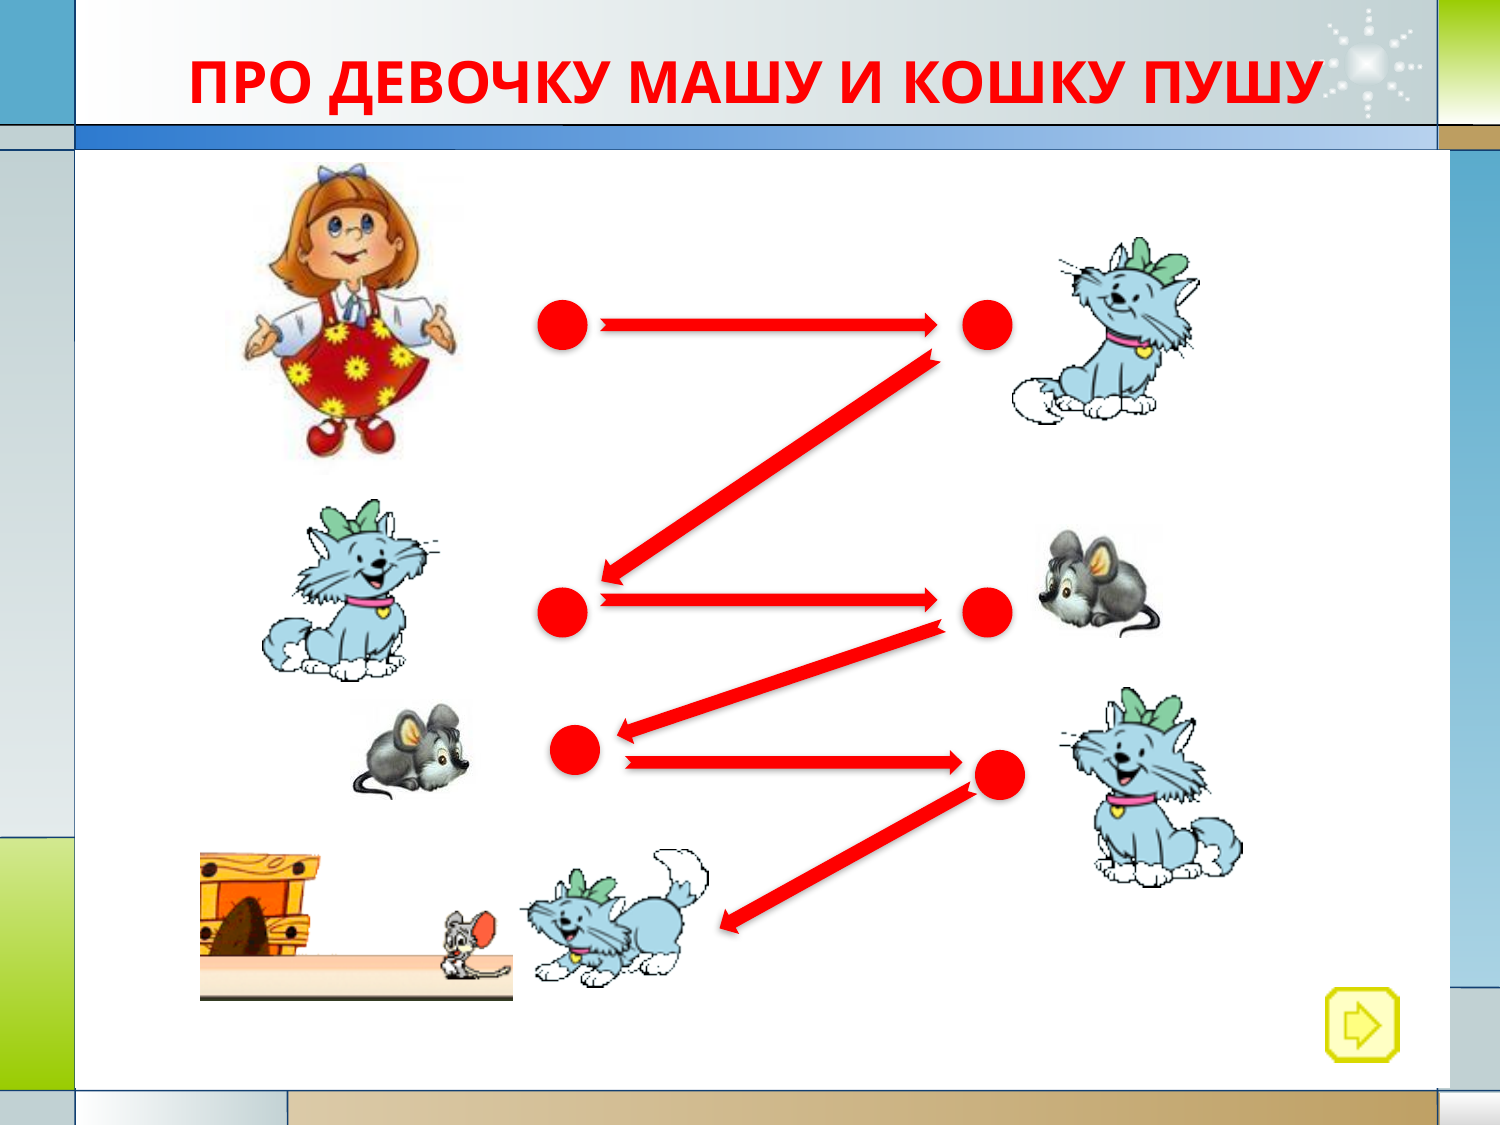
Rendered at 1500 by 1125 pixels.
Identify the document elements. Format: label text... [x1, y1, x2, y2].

picture [349, 699, 482, 801]
picture [1324, 987, 1401, 1063]
text_box [601, 348, 942, 586]
picture [1049, 687, 1243, 888]
picture [199, 849, 710, 1002]
text_box [975, 749, 1026, 800]
text_box [73, 148, 1452, 1090]
text_box [600, 587, 938, 613]
text_box [616, 618, 947, 744]
picture [224, 162, 469, 476]
picture [1024, 524, 1163, 638]
text_box [600, 312, 938, 338]
text_box [537, 587, 588, 638]
text_box [537, 299, 588, 350]
picture [262, 499, 451, 683]
picture [1012, 237, 1201, 426]
text_box [962, 587, 1013, 638]
text_box ПРО ДЕВОЧКУ МАШУ И КОШКУ ПУШУ [37, 37, 1475, 123]
text_box [719, 781, 976, 934]
text_box [962, 299, 1007, 350]
text_box [624, 750, 963, 775]
text_box [549, 724, 601, 775]
